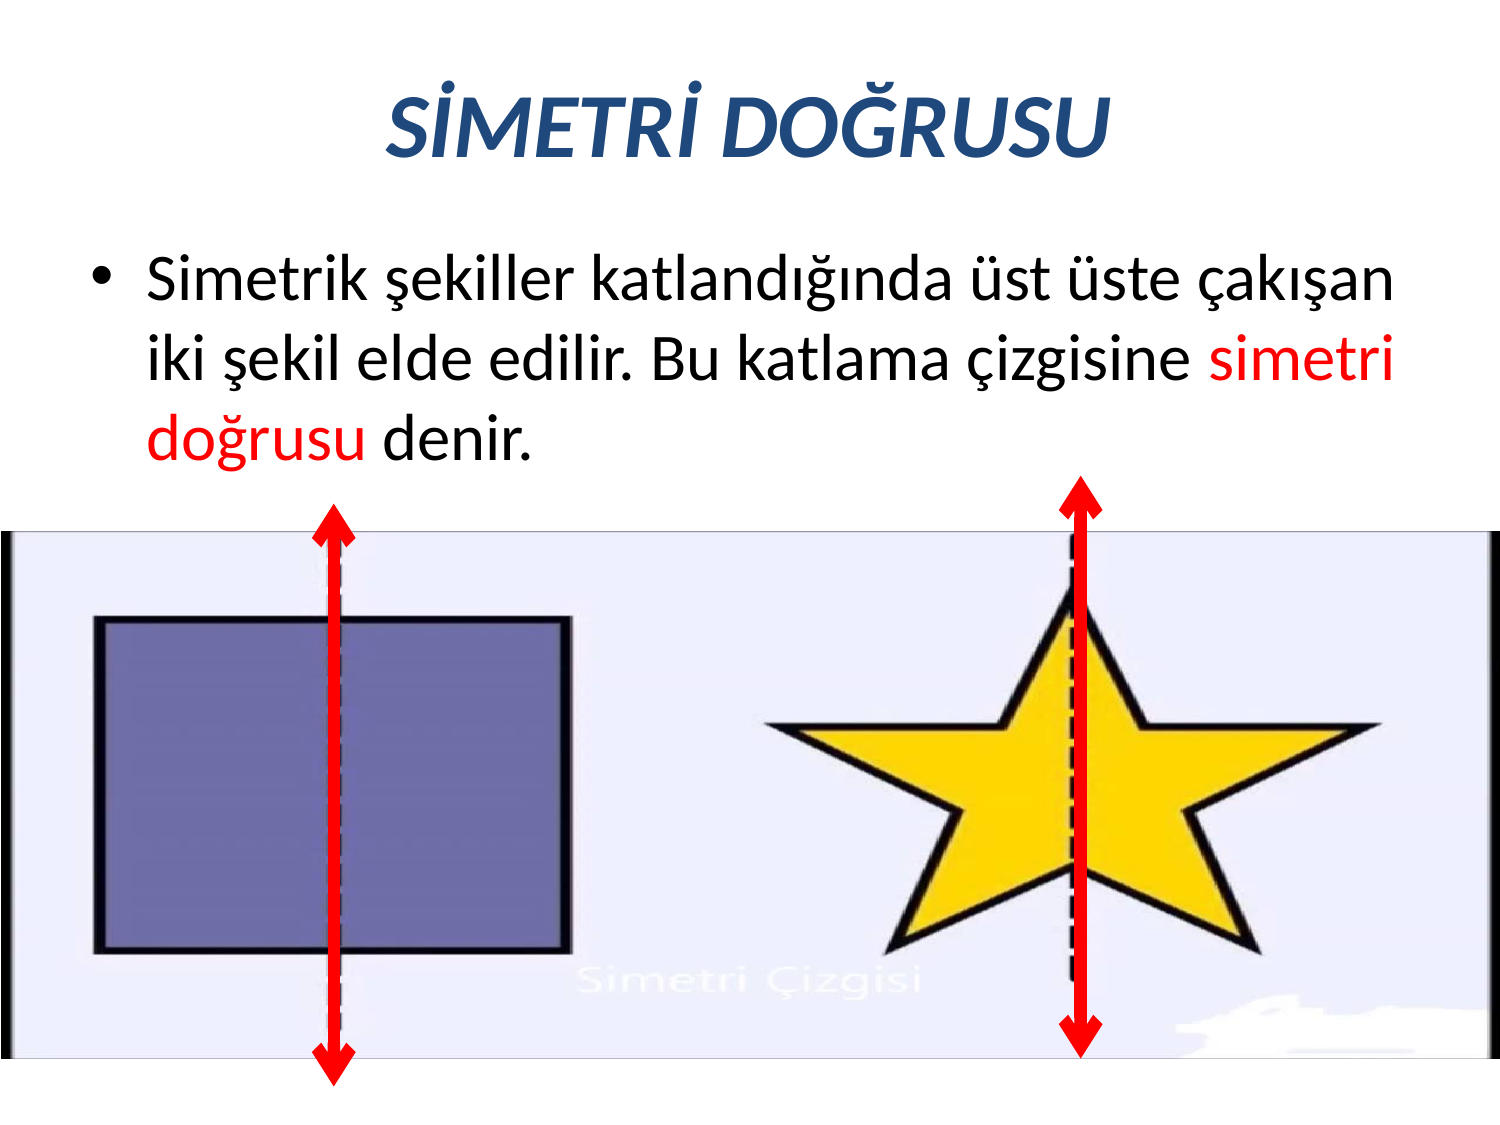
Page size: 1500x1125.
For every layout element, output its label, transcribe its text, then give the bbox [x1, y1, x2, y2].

list Simetrik şekiller katlandığında üst üste çakışan iki şekil elde edilir. Bu katlama çizgisine simetri doğrusu denir. [75, 226, 1425, 529]
text_box SİMETRİ DOĞRUSU [111, 0, 1387, 242]
picture [335, 531, 1080, 1059]
picture [1082, 531, 1500, 1059]
picture [1, 531, 333, 1059]
